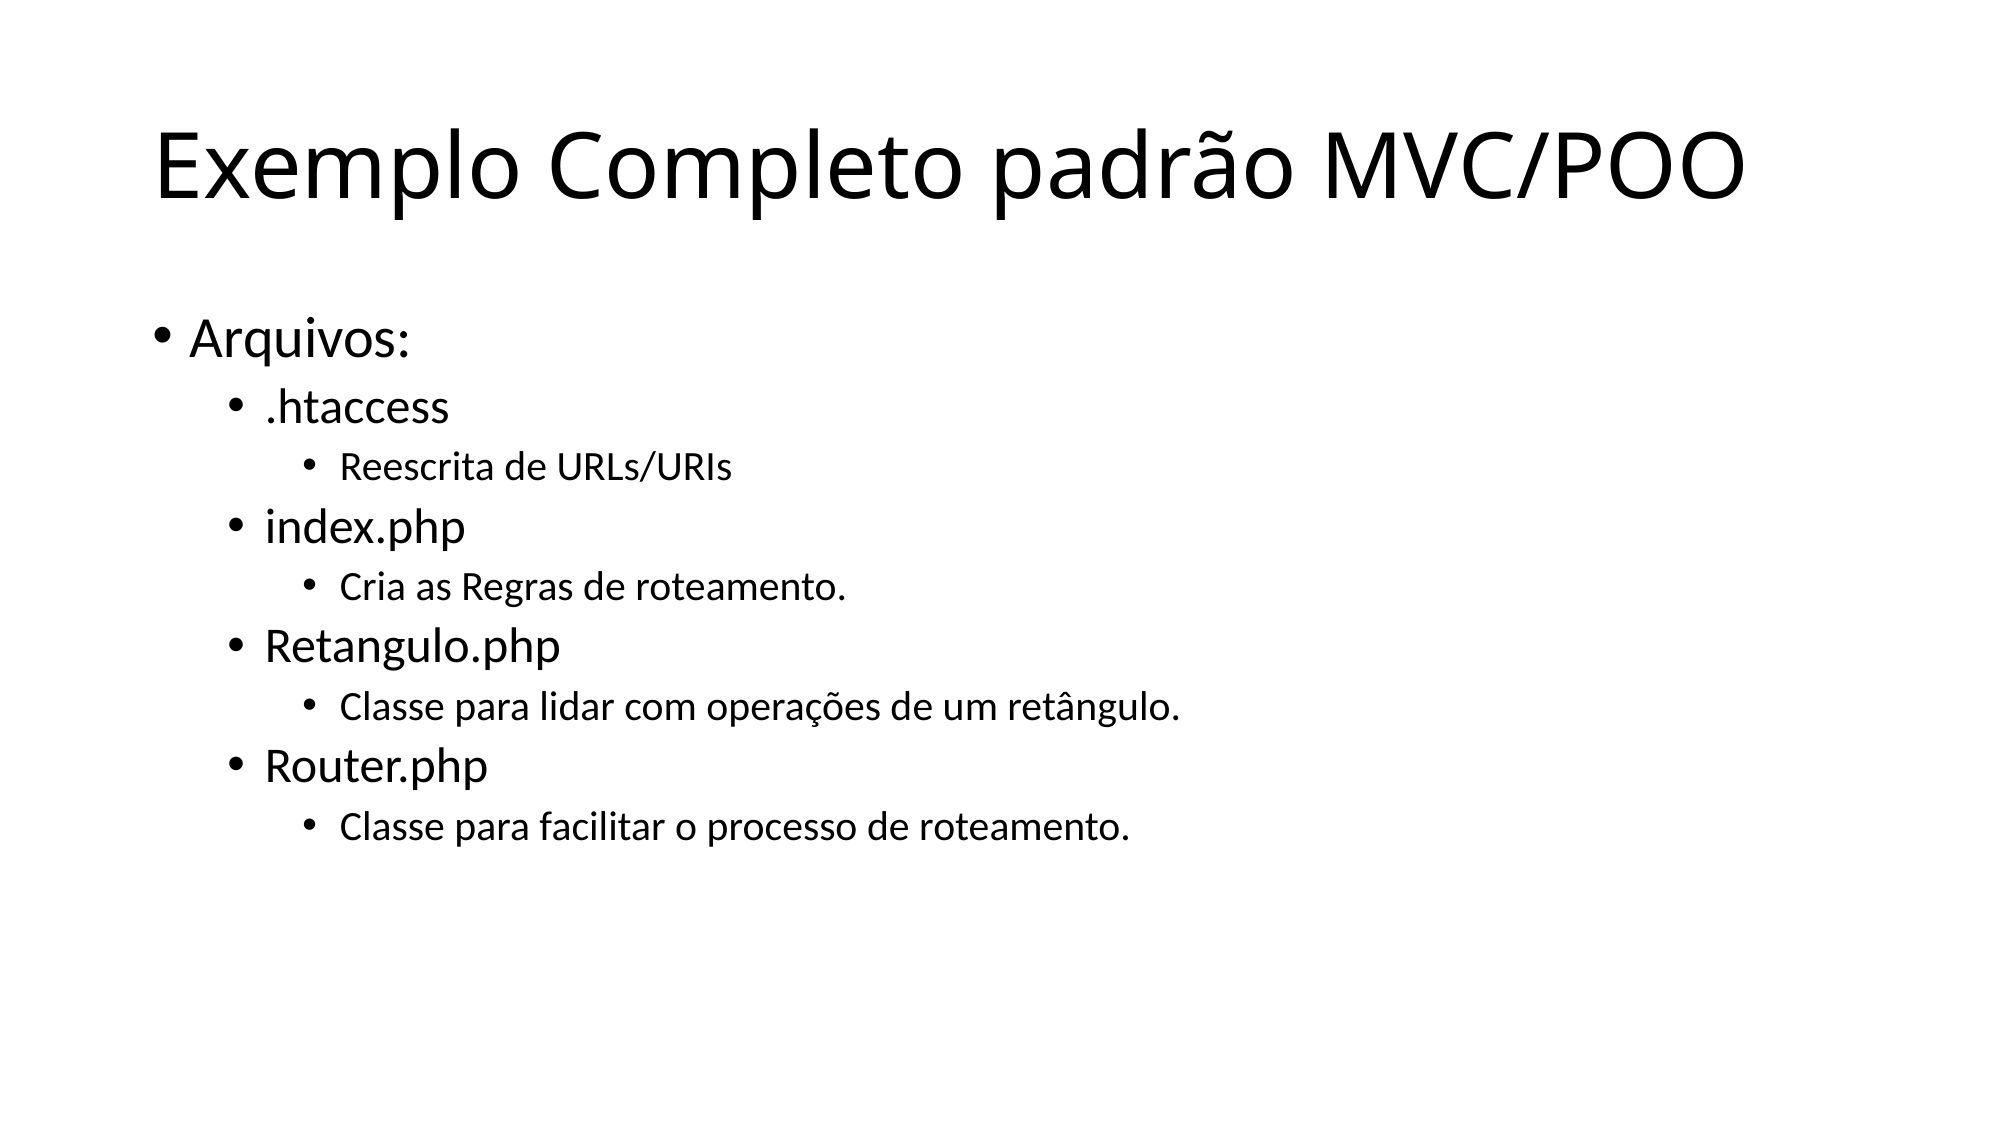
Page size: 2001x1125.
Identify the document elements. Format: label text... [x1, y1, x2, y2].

title Exemplo Completo padrão MVC/POO [137, 59, 1863, 278]
list Arquivos: .htaccess Reescrita de URLs/URIs index.php Cria as Regras de roteamento. Retangulo.php Classe para lidar com operações de um retângulo. Router.php Classe para facilitar o processo de roteamento. [137, 299, 1863, 1014]
